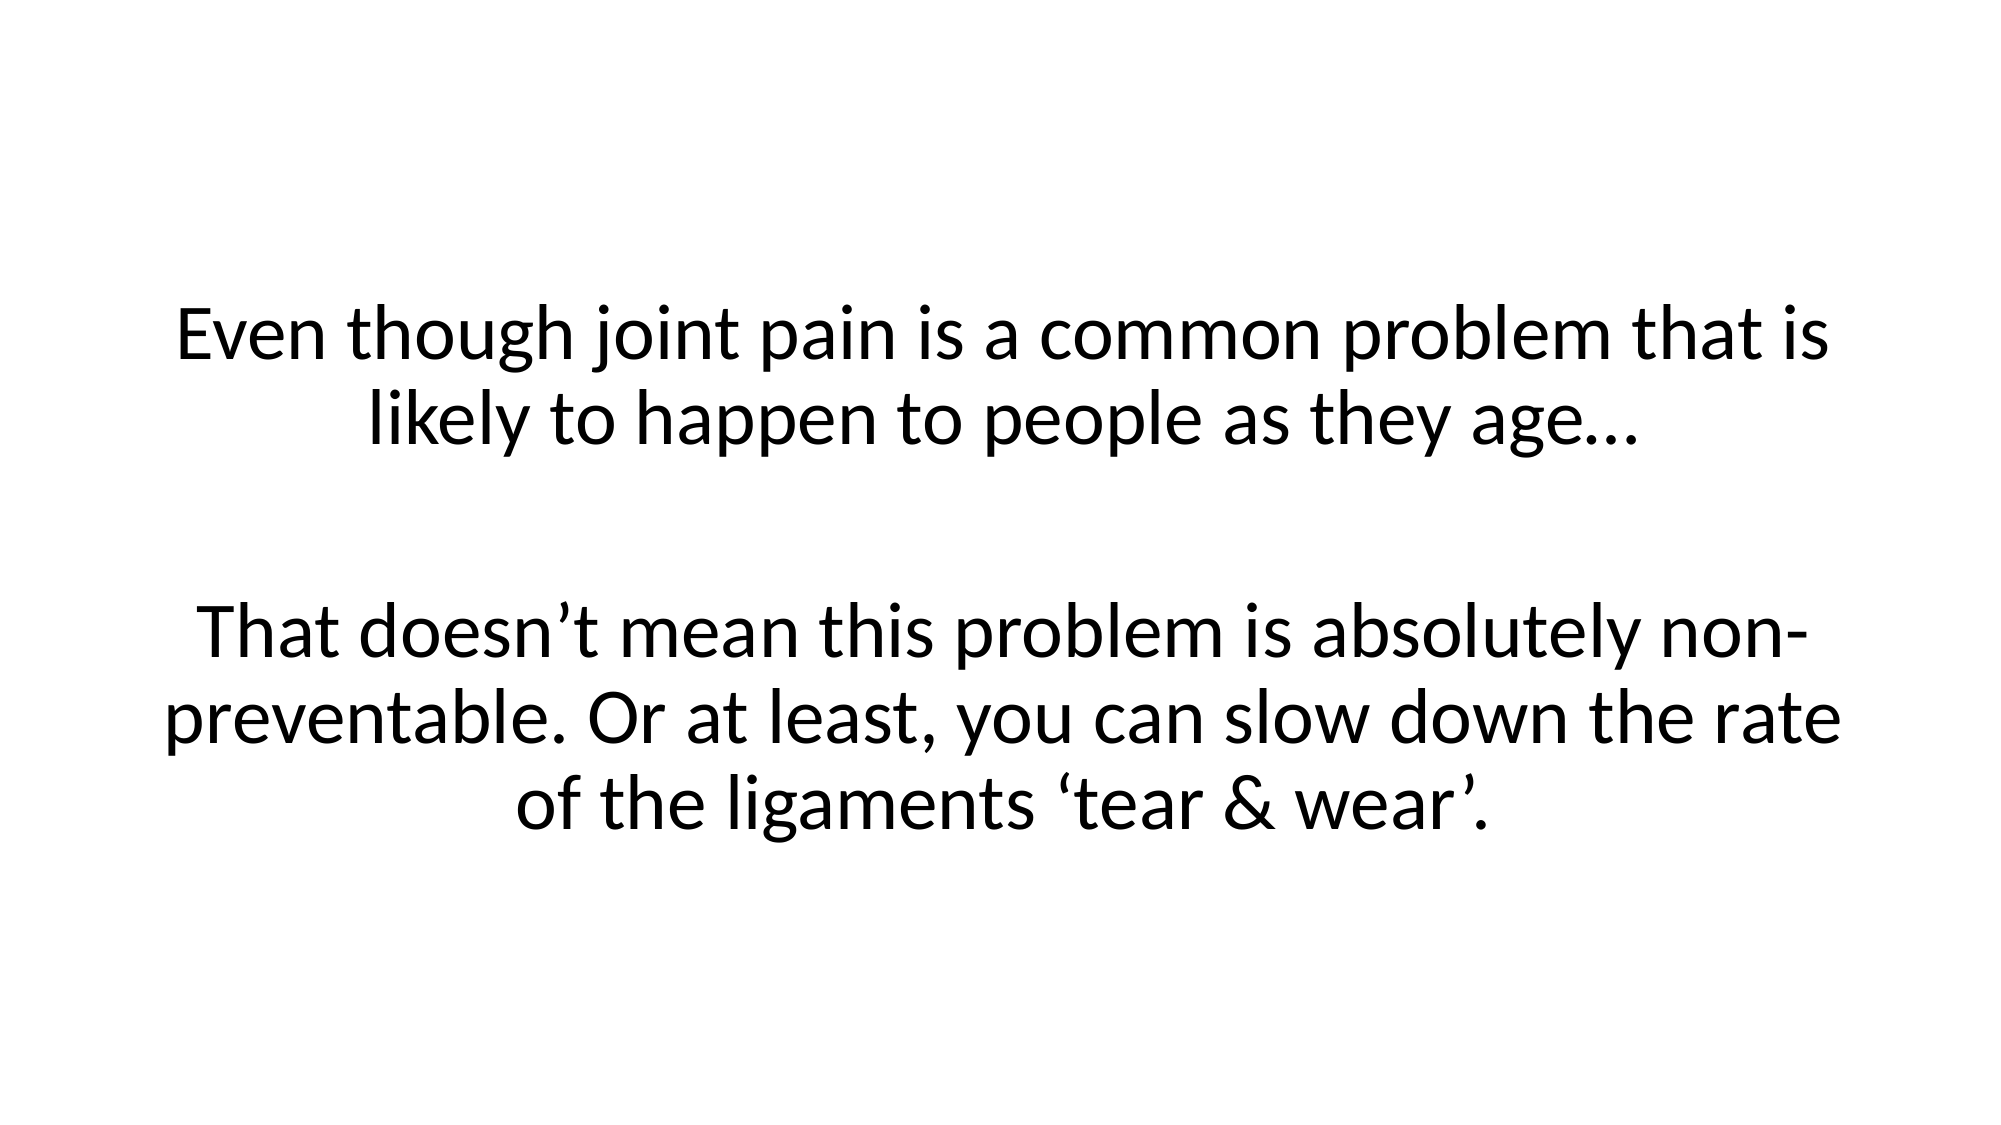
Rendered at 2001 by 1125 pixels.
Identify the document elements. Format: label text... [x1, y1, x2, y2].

list Even though joint pain is a common problem that is likely to happen to people as they age… That doesn’t mean this problem is absolutely non-preventable. Or at least, you can slow down the rate of the ligaments ‘tear & wear’. [141, 283, 1867, 1072]
